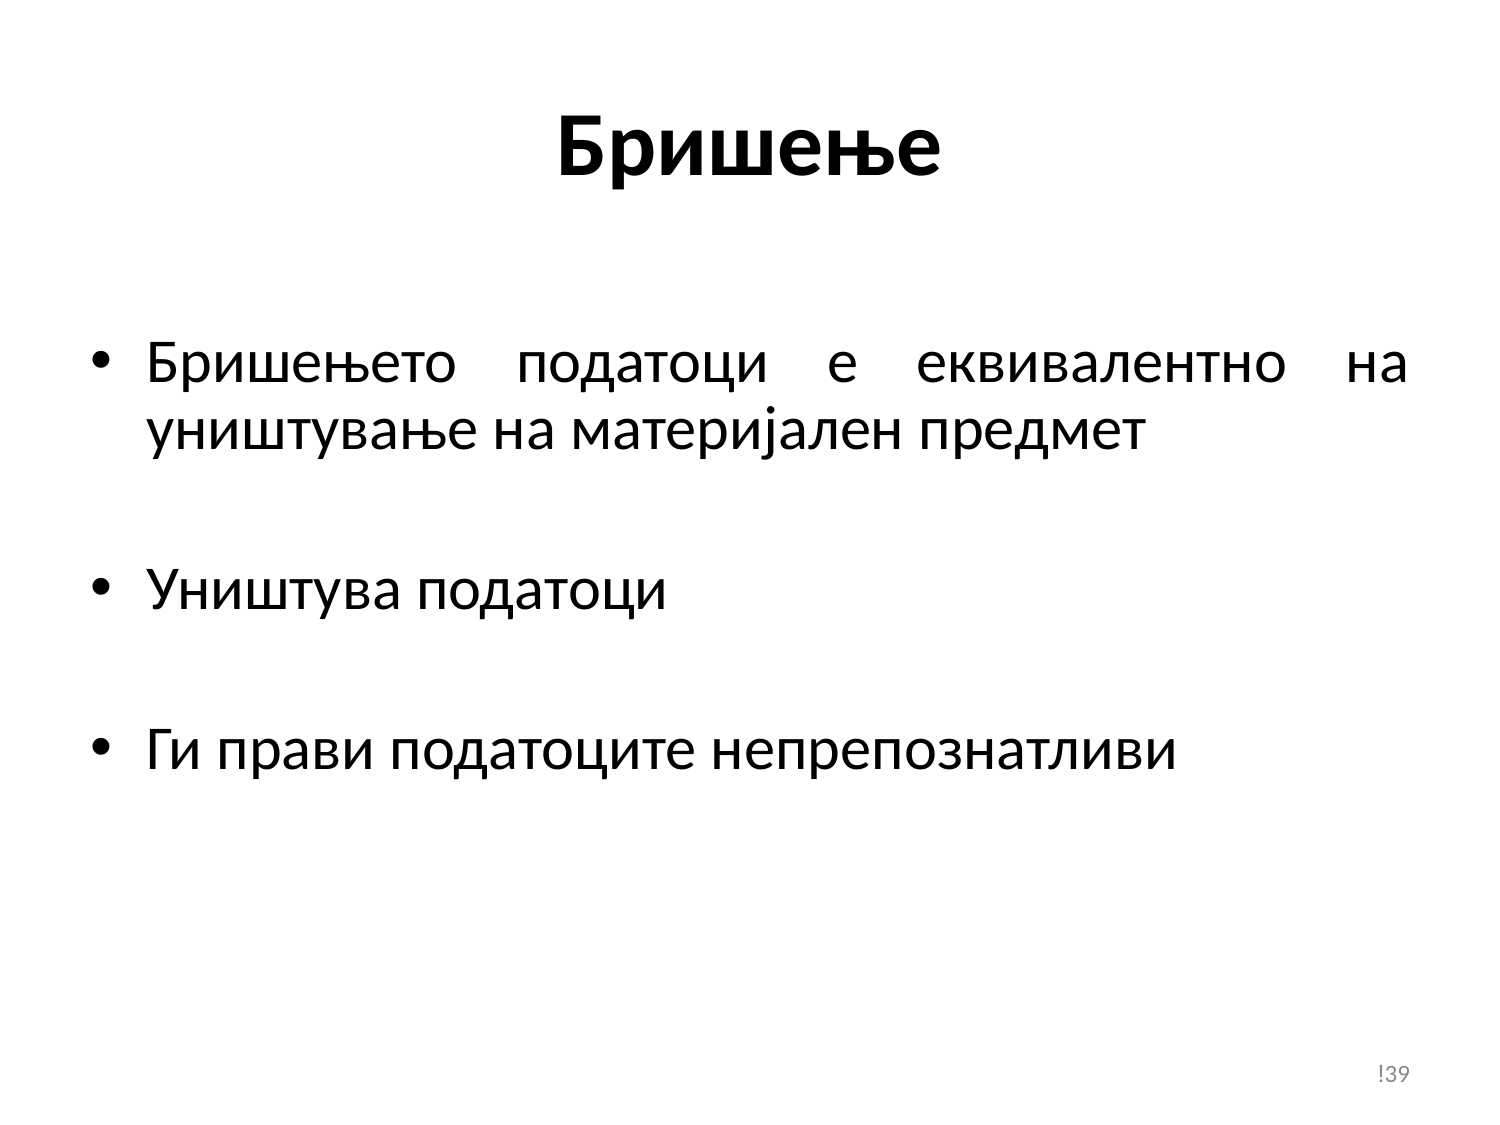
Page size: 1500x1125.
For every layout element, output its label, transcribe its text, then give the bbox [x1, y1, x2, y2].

list Бришењето податоци е еквивалентно на уништување на материјален предмет Уништува податоци Ги прави податоците непрепознатливи [75, 320, 1425, 886]
slide_number !39 [1074, 1042, 1425, 1103]
title Бришење [75, 45, 1425, 233]
